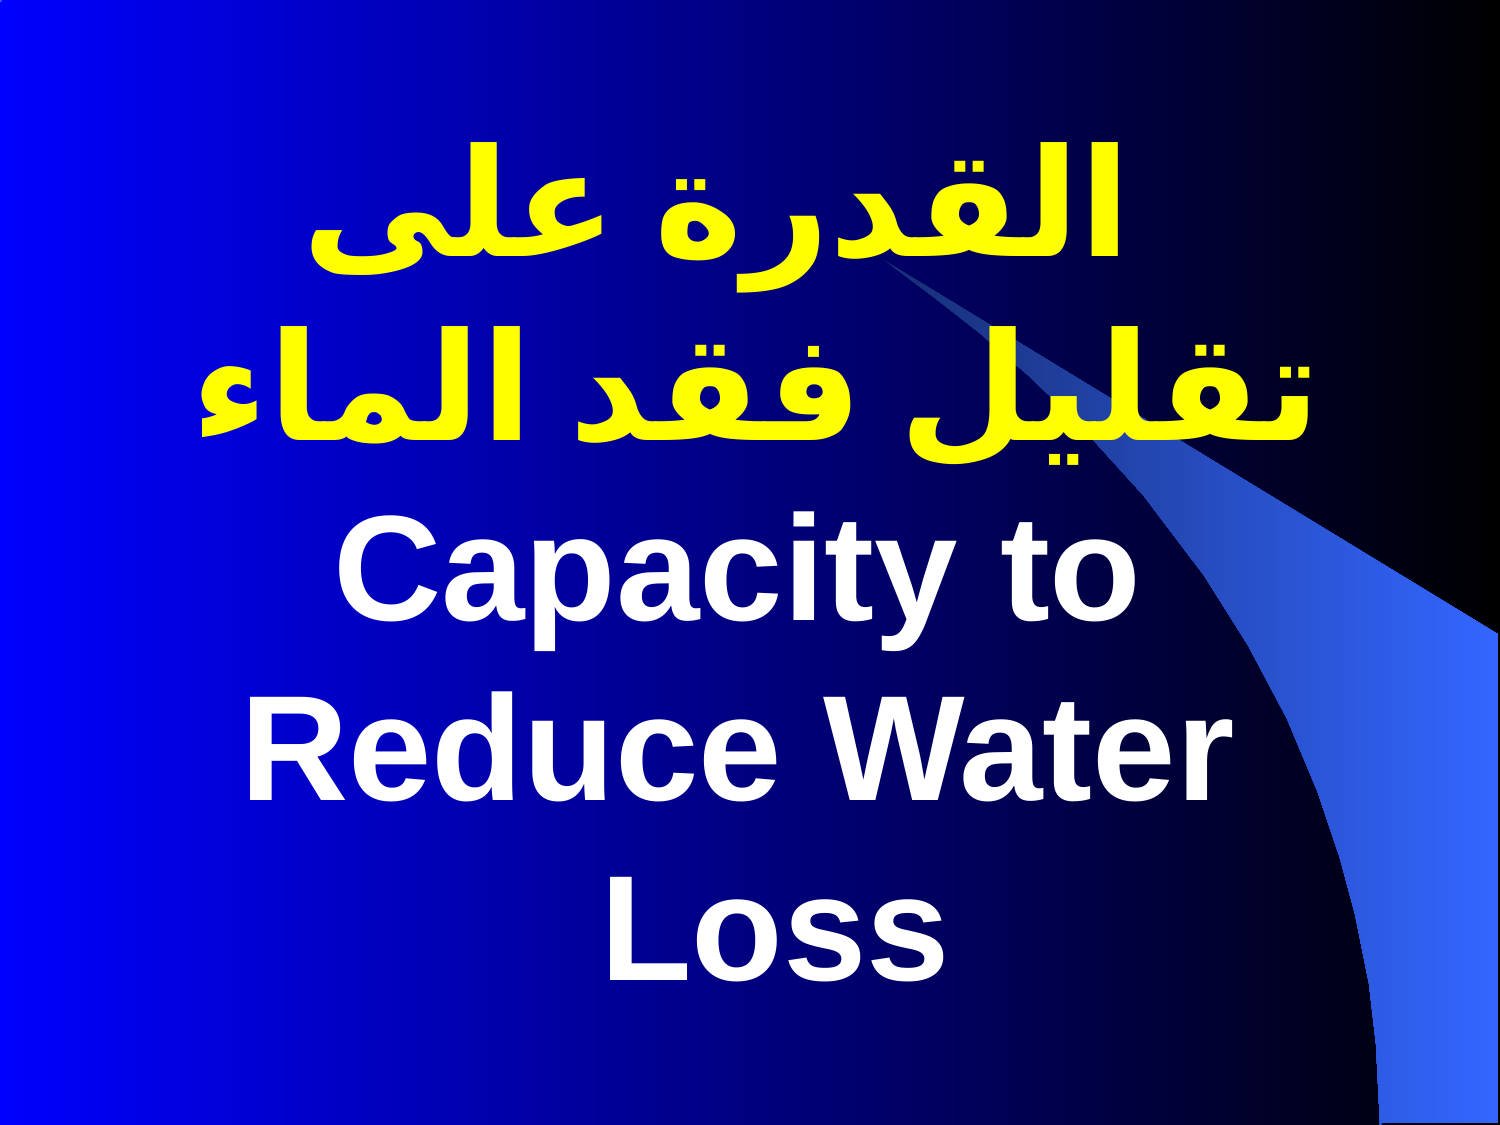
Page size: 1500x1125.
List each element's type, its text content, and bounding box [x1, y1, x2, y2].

title القدرة على تقليل فقد الماء Capacity to Reduce Water Loss [74, 87, 1401, 1013]
